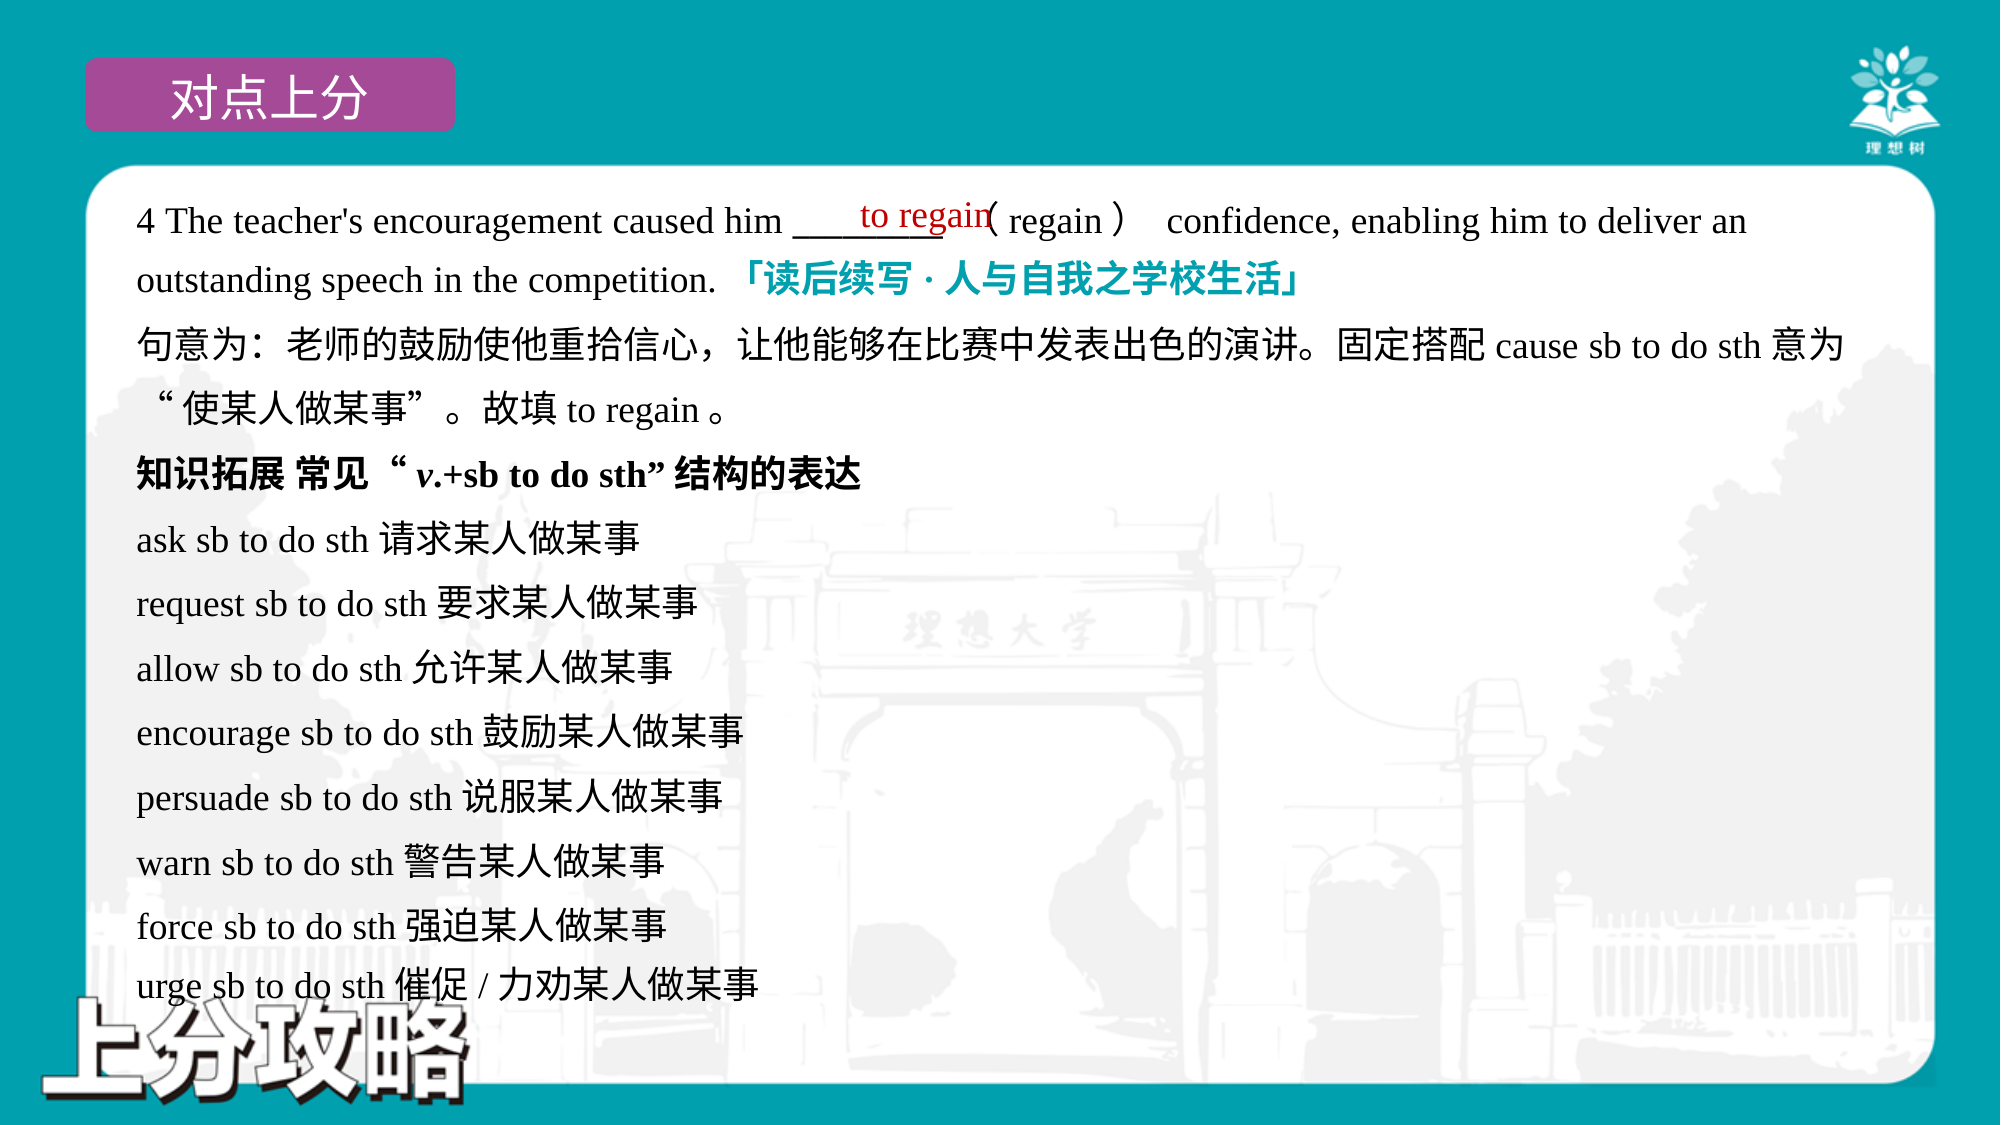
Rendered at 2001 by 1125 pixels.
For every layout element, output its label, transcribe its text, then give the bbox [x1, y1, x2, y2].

text_box 句意为：老师的鼓励使他重拾信心，让他能够在比赛中发表出色的演讲。固定搭配cause sb to do sth意为 “使某人做某事”。故填to regain。 知识拓展 常见“v.+sb to do sth”结构的表达 ask sb to do sth请求某人做某事 request sb to do sth要求某人做某事 allow sb to do sth允许某人做某事 encourage sb to do sth鼓励某人做某事 persuade sb to do sth说服某人做某事 warn sb to do sth警告某人做某事 force sb to do sth强迫某人做某事 urge sb to do sth催促/力劝某人做某事 [136, 301, 1865, 1000]
text_box to regain [842, 170, 1012, 229]
picture [0, 0, 2000, 1125]
text_box 4 The teacher's encouragement caused him _________ （regain） confidence, enabling him to deliver an outstanding speech in the competition.「读后续写·人与自我之学校生活」 [136, 176, 1865, 295]
